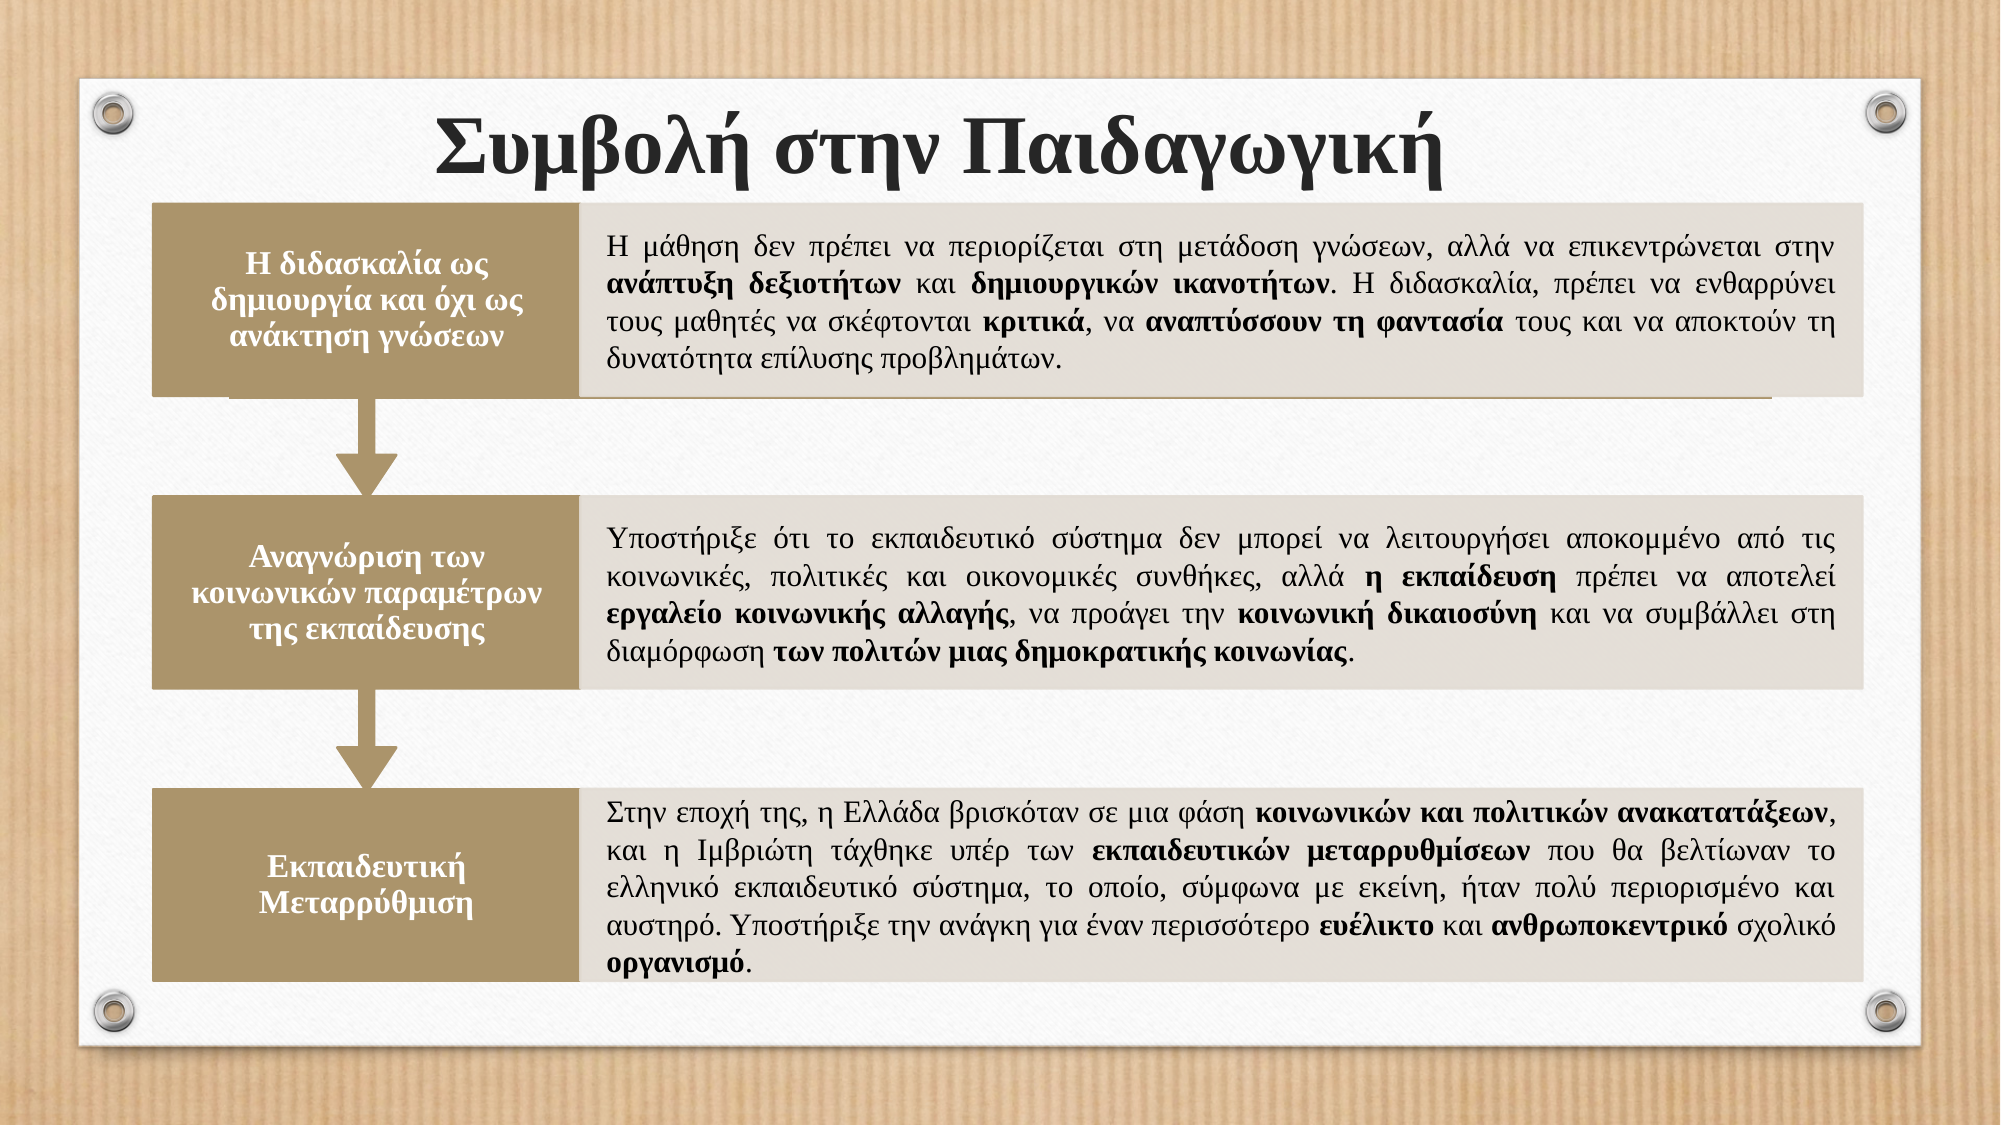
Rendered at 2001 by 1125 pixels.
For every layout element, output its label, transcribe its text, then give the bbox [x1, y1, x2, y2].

picture [0, 0, 2001, 1125]
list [152, 203, 1863, 982]
title Συμβολή στην Παιδαγωγική [153, 32, 1729, 202]
